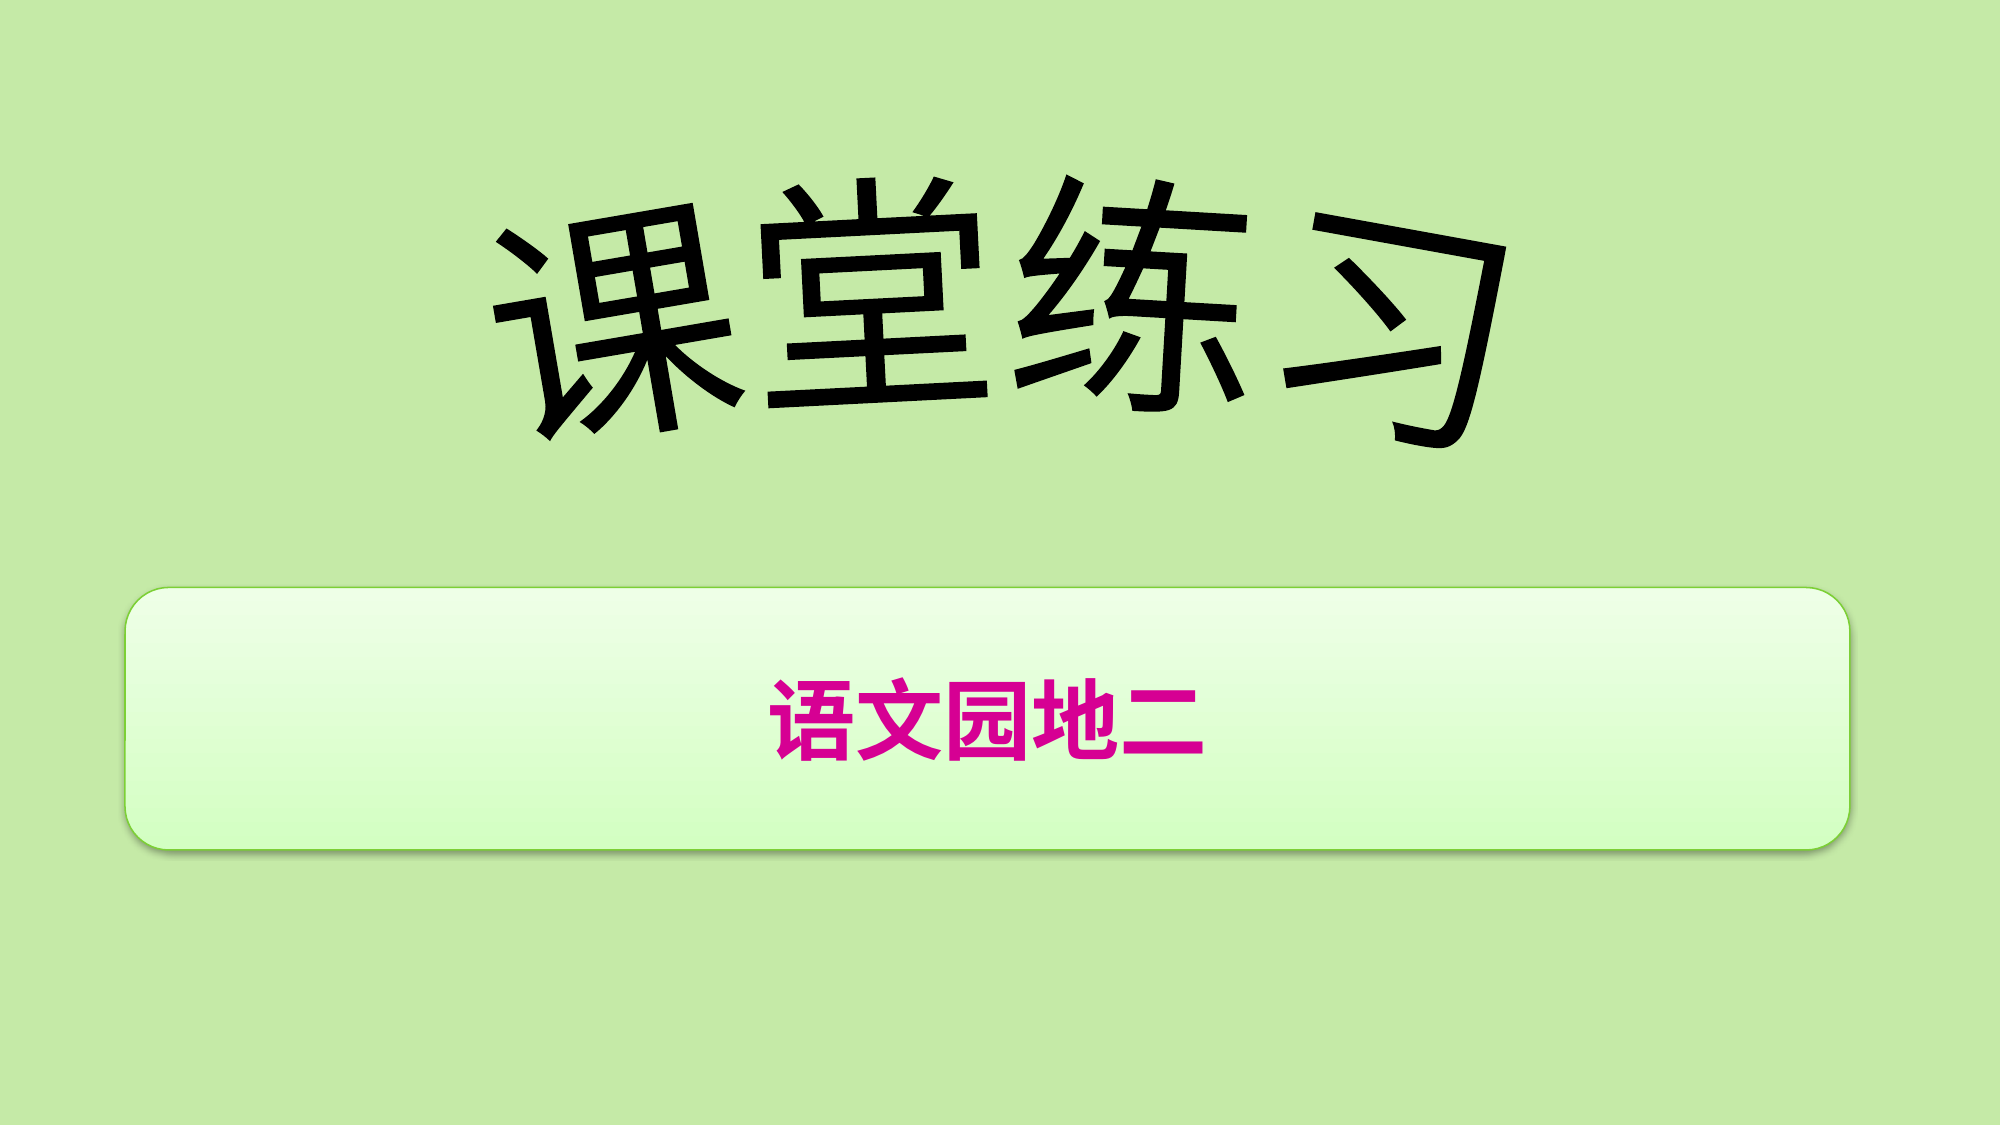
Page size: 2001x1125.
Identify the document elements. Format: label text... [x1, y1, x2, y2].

text_box 语文园地二 [124, 586, 1851, 851]
